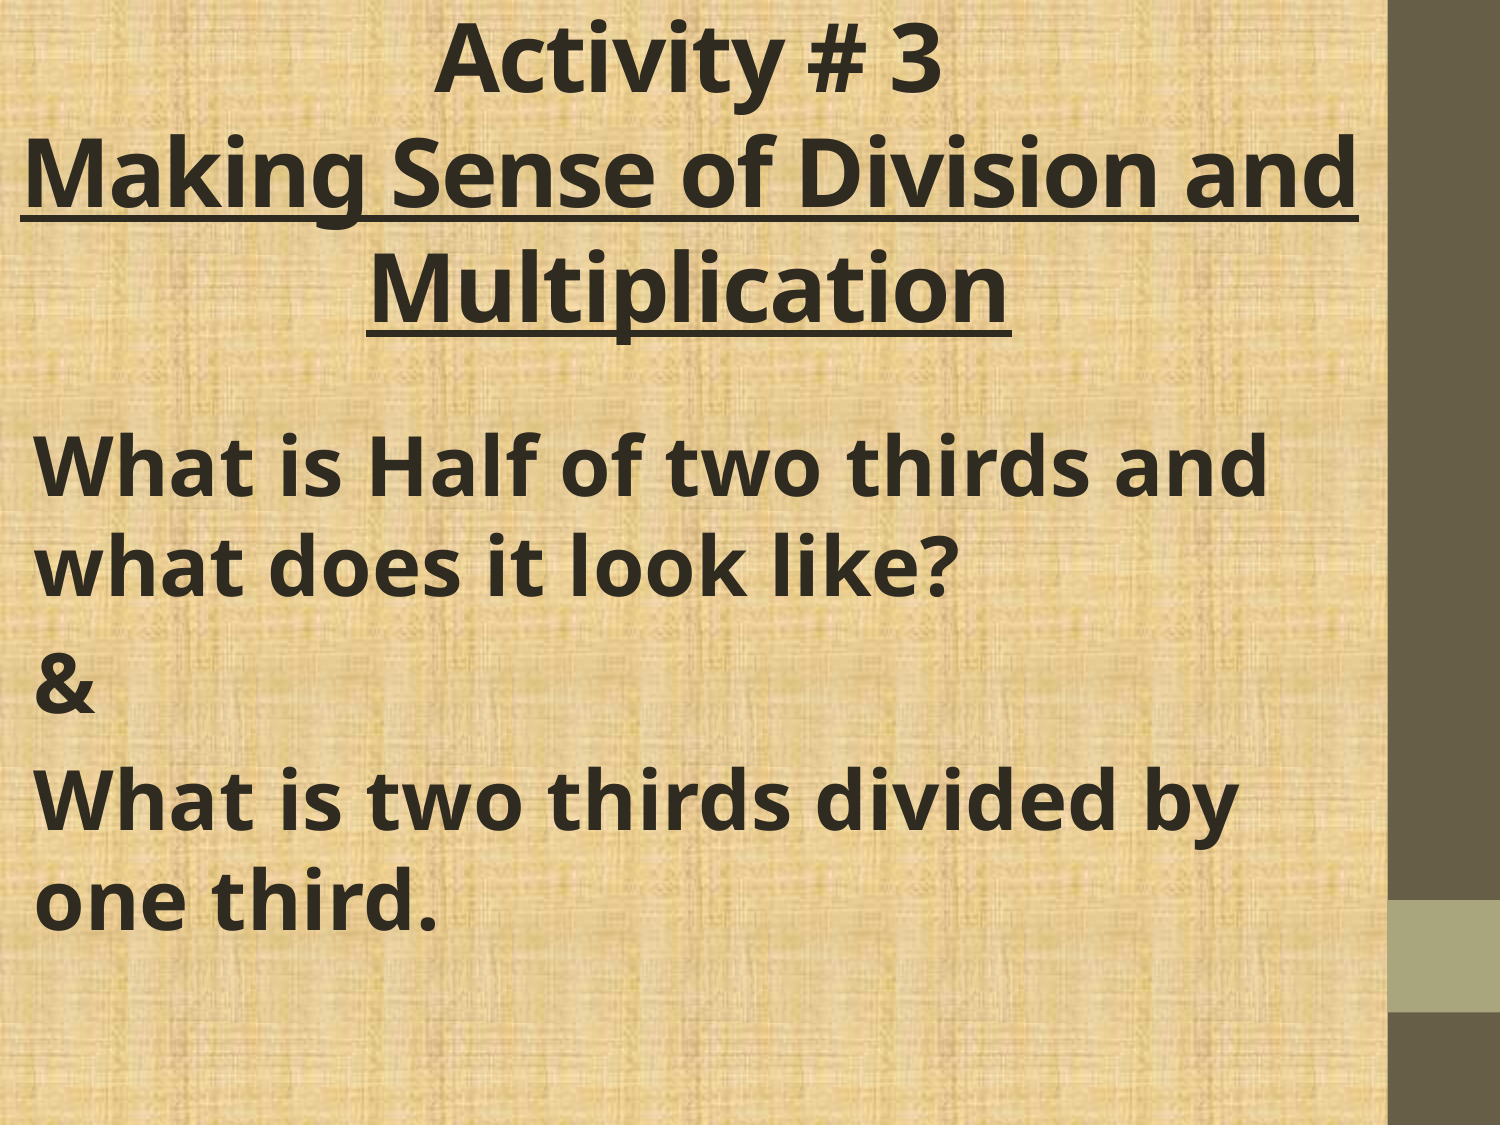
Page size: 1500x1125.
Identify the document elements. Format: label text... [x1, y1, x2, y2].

picture [0, 0, 1387, 1125]
title Activity # 3 Making Sense of Division and Multiplication [0, 0, 1379, 339]
list What is Half of two thirds and what does it look like? & What is two thirds divided by one third. [0, 406, 1379, 1050]
